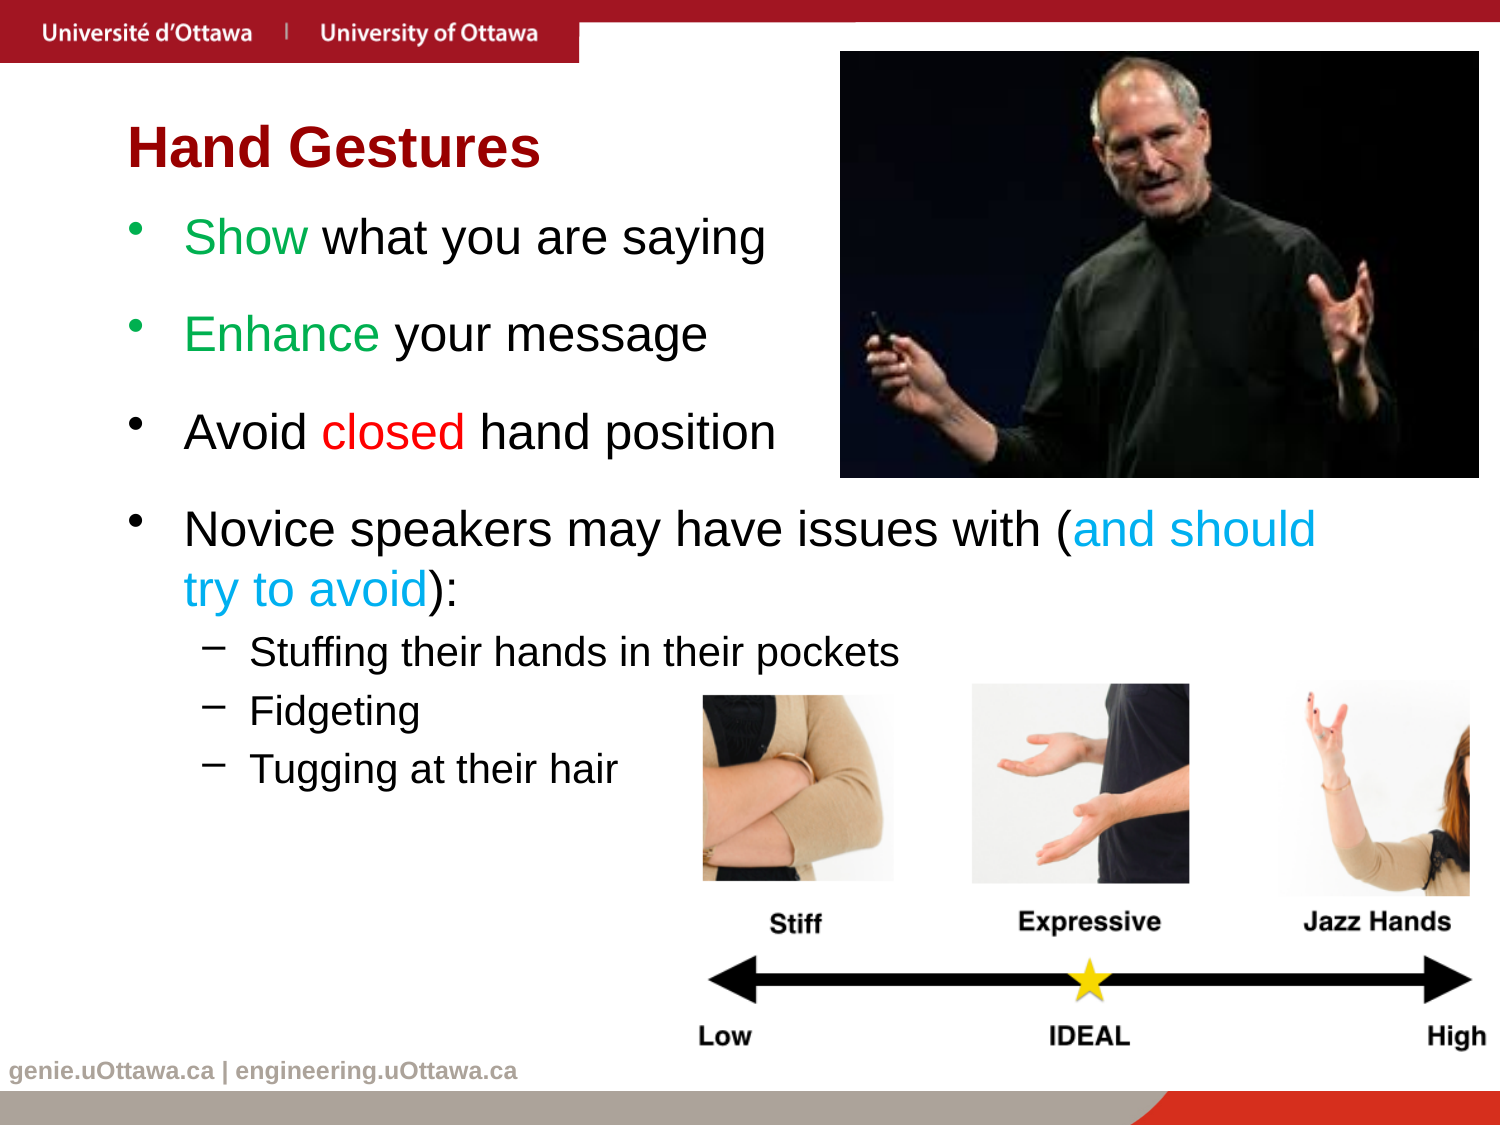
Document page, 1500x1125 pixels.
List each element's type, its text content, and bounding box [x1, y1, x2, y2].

list Show what you are saying Enhance your message Avoid closed hand position Novice speakers may have issues with (and should try to avoid): Stuffing their hands in their pockets Fidgeting Tugging at their hair [112, 196, 1388, 835]
title Hand Gestures [112, 101, 834, 196]
picture [0, 0, 1500, 478]
picture [0, 1091, 1500, 1125]
picture [679, 680, 1499, 1086]
